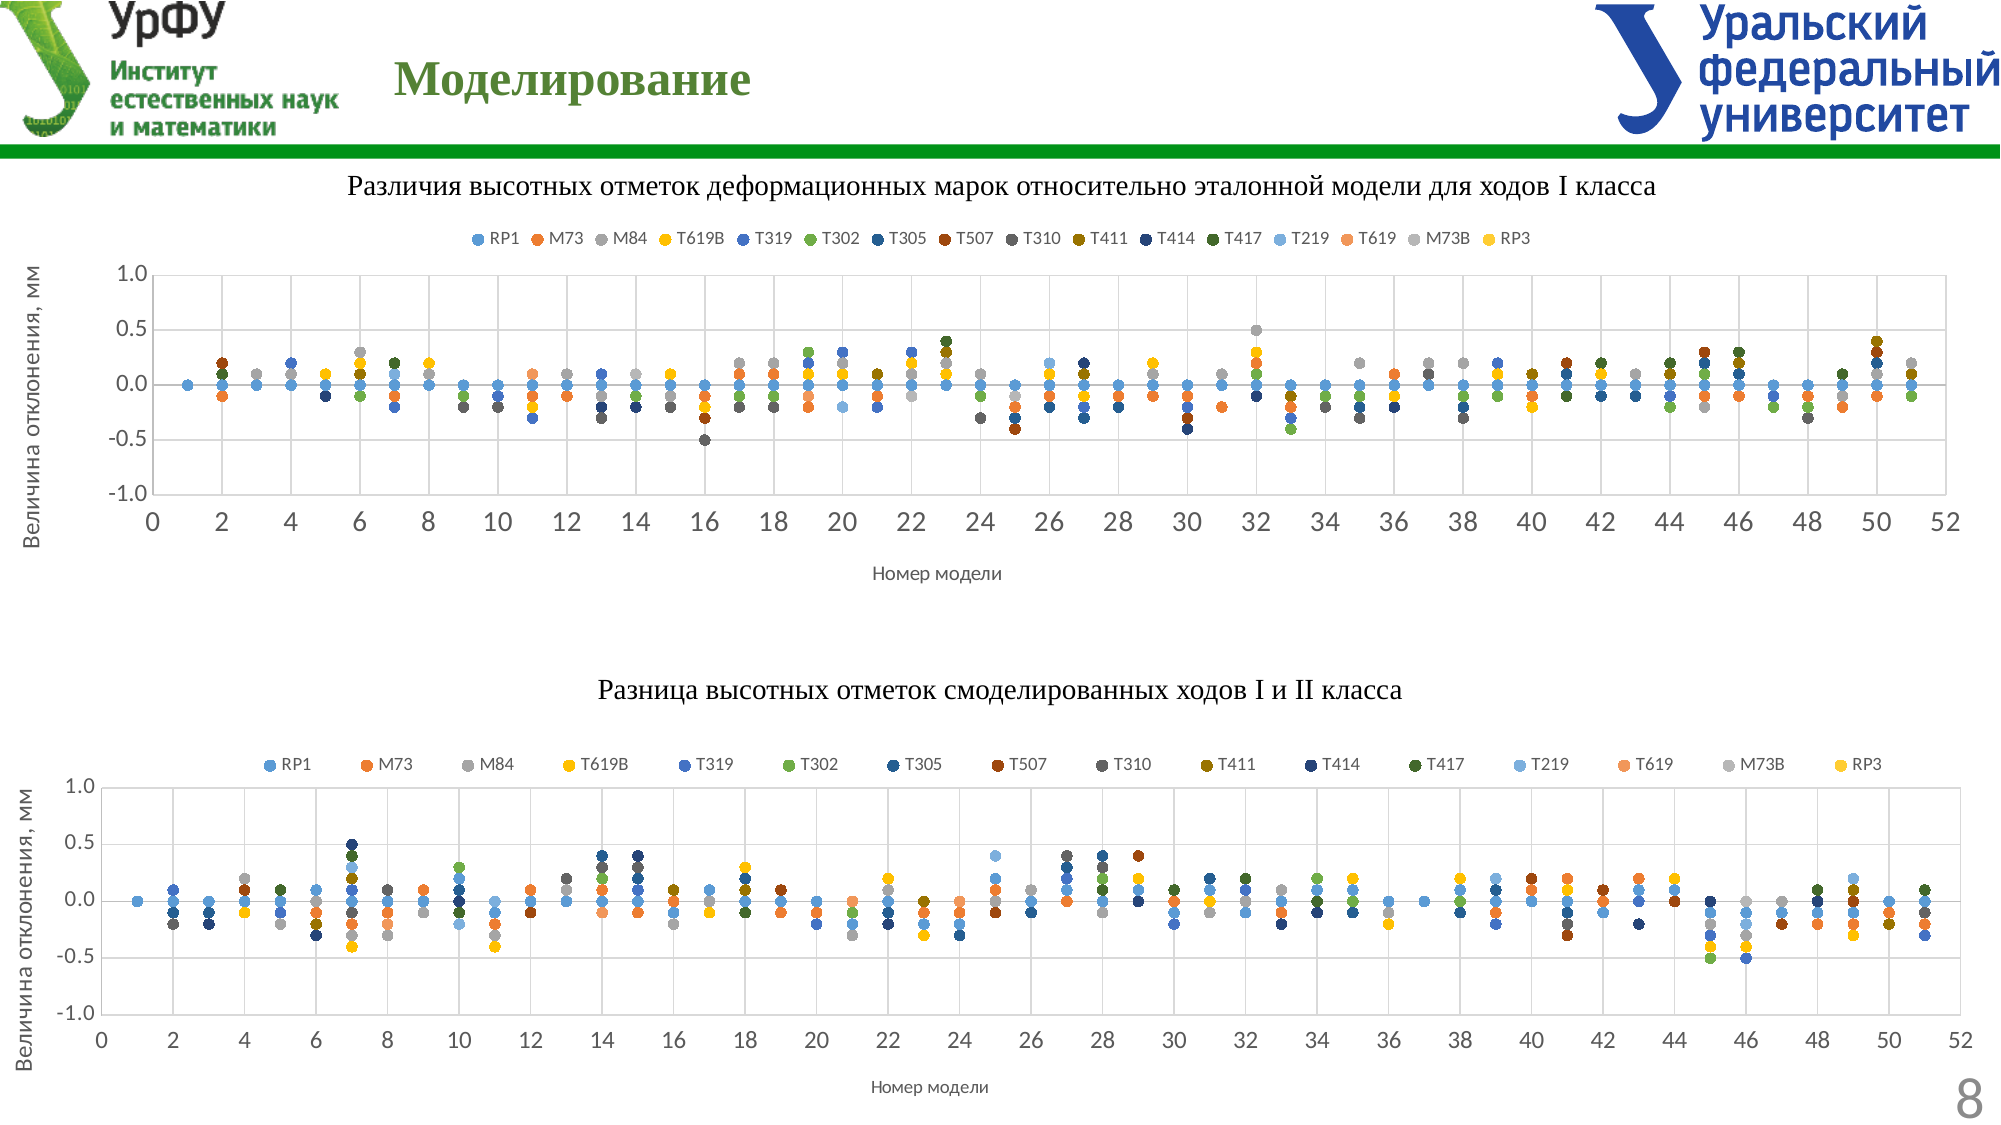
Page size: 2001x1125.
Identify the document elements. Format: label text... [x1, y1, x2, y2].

picture [0, 1, 339, 137]
text_box [0, 143, 2000, 160]
text_box Разница высотных отметок смоделированных ходов I и II класса [0, 662, 2000, 713]
chart [1, 213, 2000, 605]
text_box Моделирование [378, 37, 1355, 113]
text_box Различия высотных отметок деформационных марок относительно эталонной модели для ходов I класса [1, 158, 2000, 209]
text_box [1592, 1, 2000, 145]
chart [0, 728, 2000, 1125]
